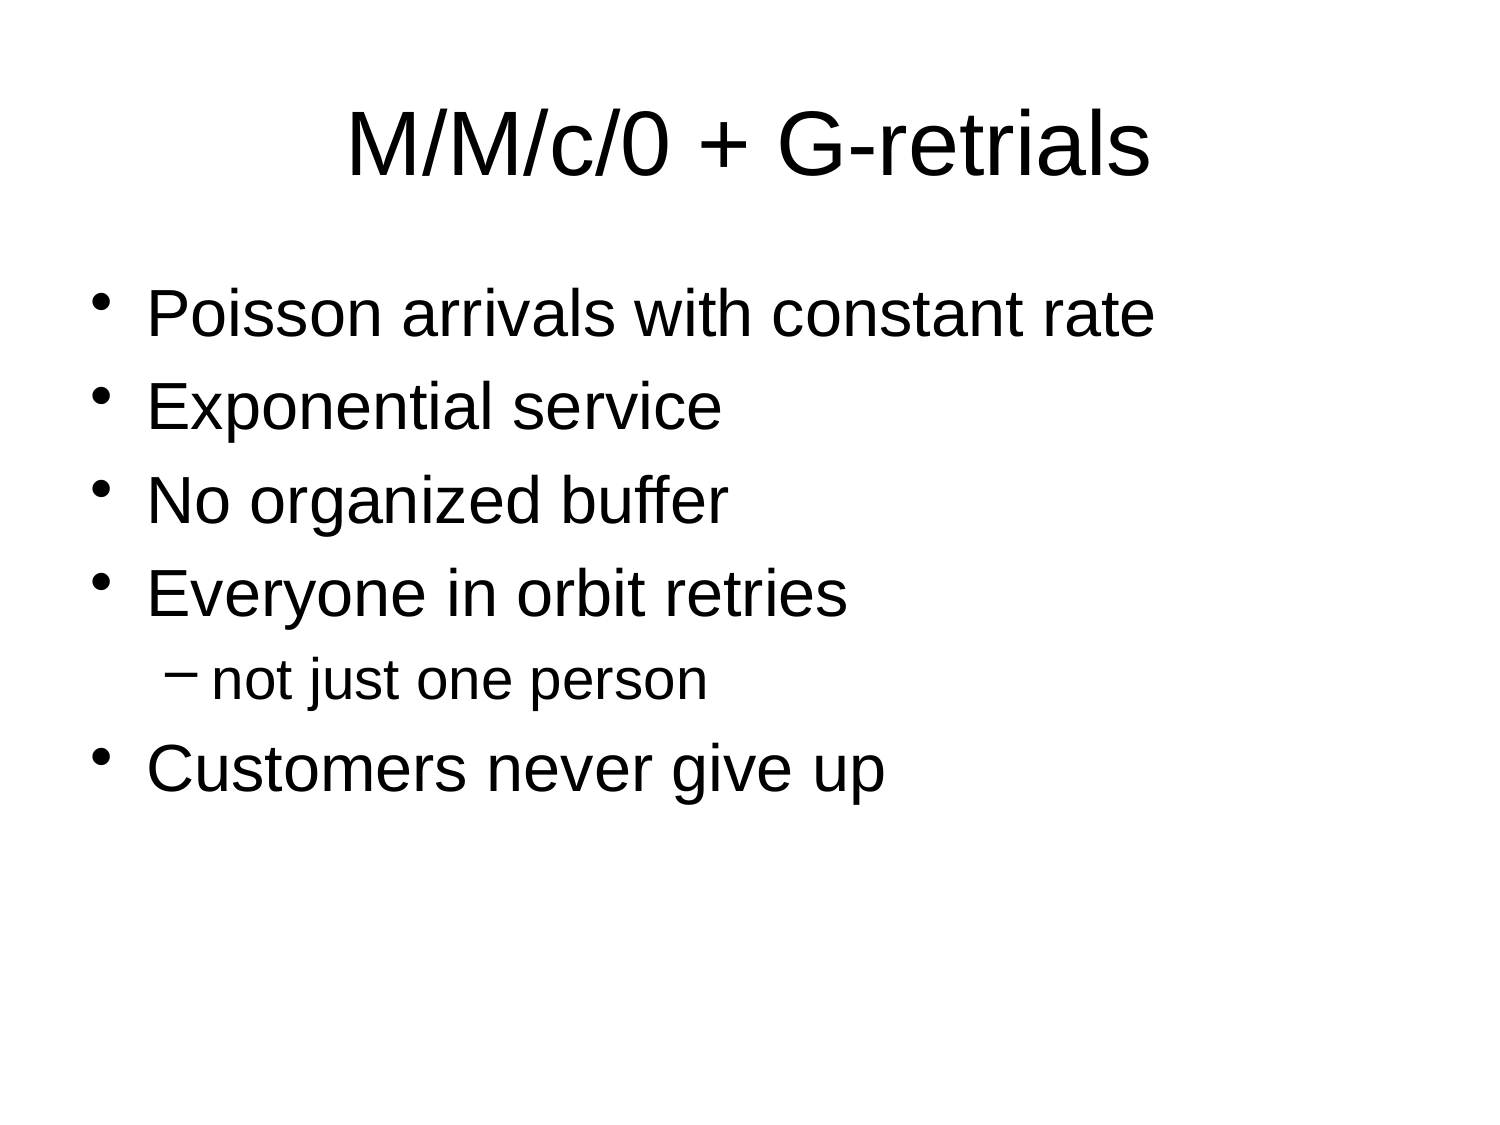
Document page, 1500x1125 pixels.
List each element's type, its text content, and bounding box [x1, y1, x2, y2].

title M/M/c/0 + G-retrials [74, 44, 1426, 233]
list Poisson arrivals with constant rate Exponential service No organized buffer Everyone in orbit retries not just one person Customers never give up [74, 262, 1426, 1006]
